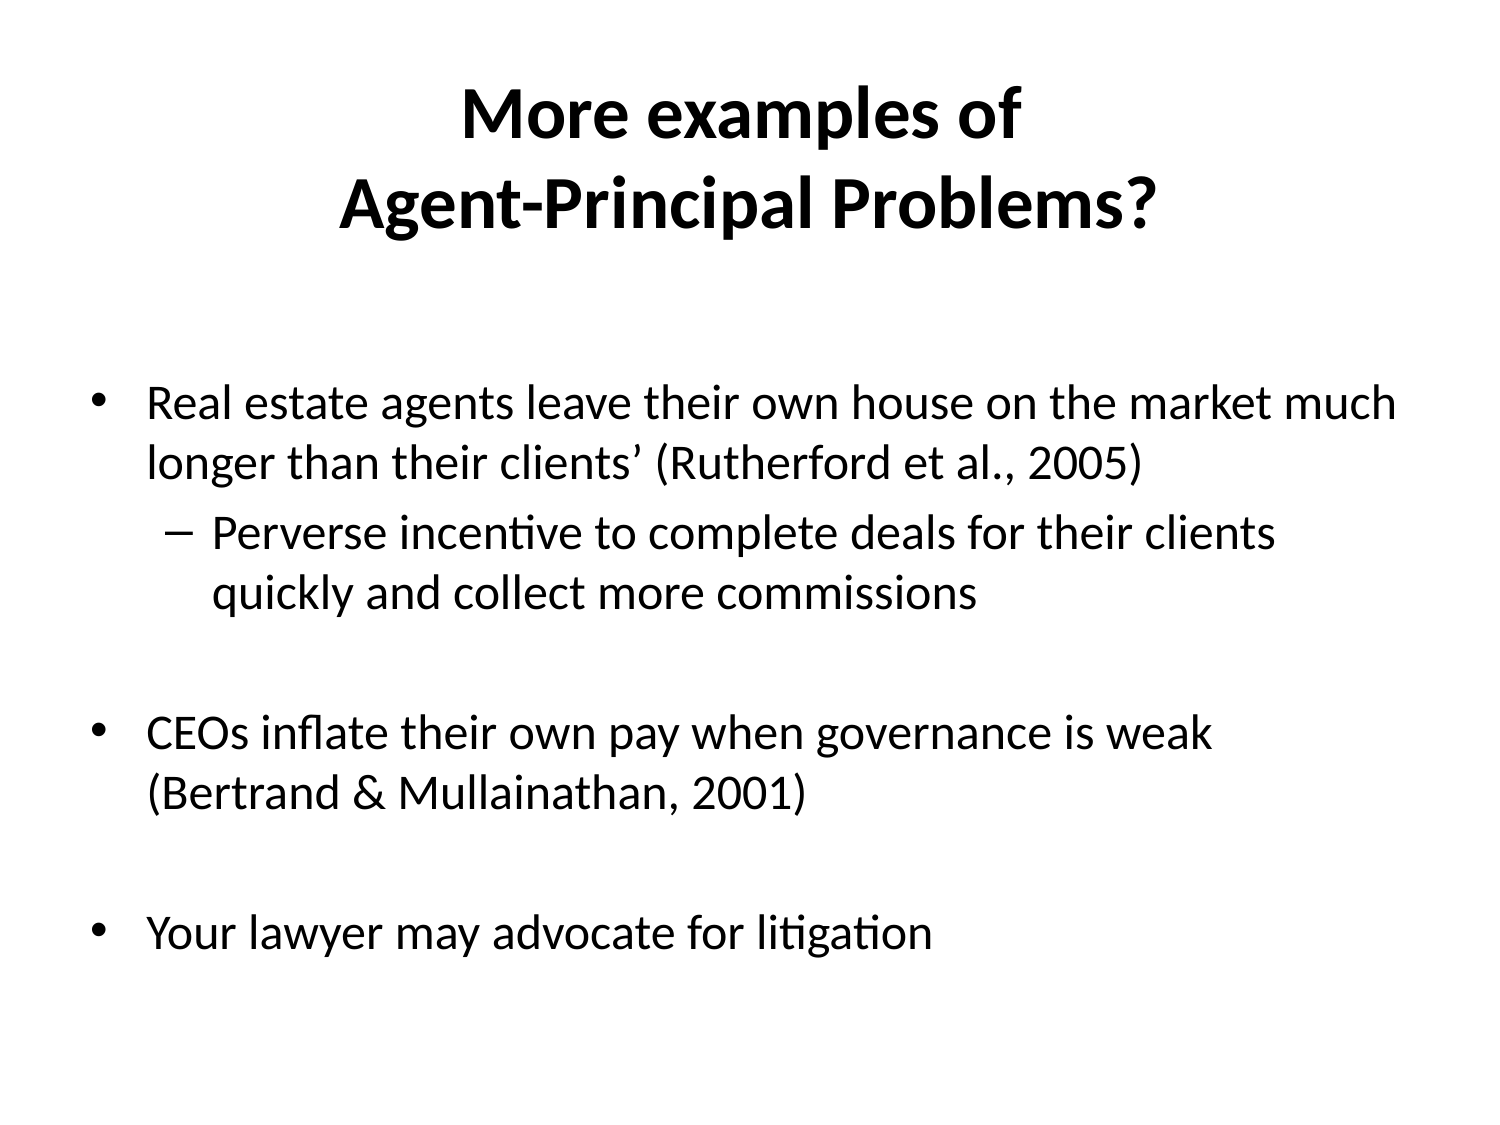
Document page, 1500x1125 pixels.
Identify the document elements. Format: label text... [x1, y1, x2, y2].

list Real estate agents leave their own house on the market much longer than their clients’ (Rutherford et al., 2005) Perverse incentive to complete deals for their clients quickly and collect more commissions CEOs inflate their own pay when governance is weak (Bertrand & Mullainathan, 2001) Your lawyer may advocate for litigation [75, 361, 1425, 1105]
title More examples of Agent-Principal Problems? [75, 30, 1425, 277]
